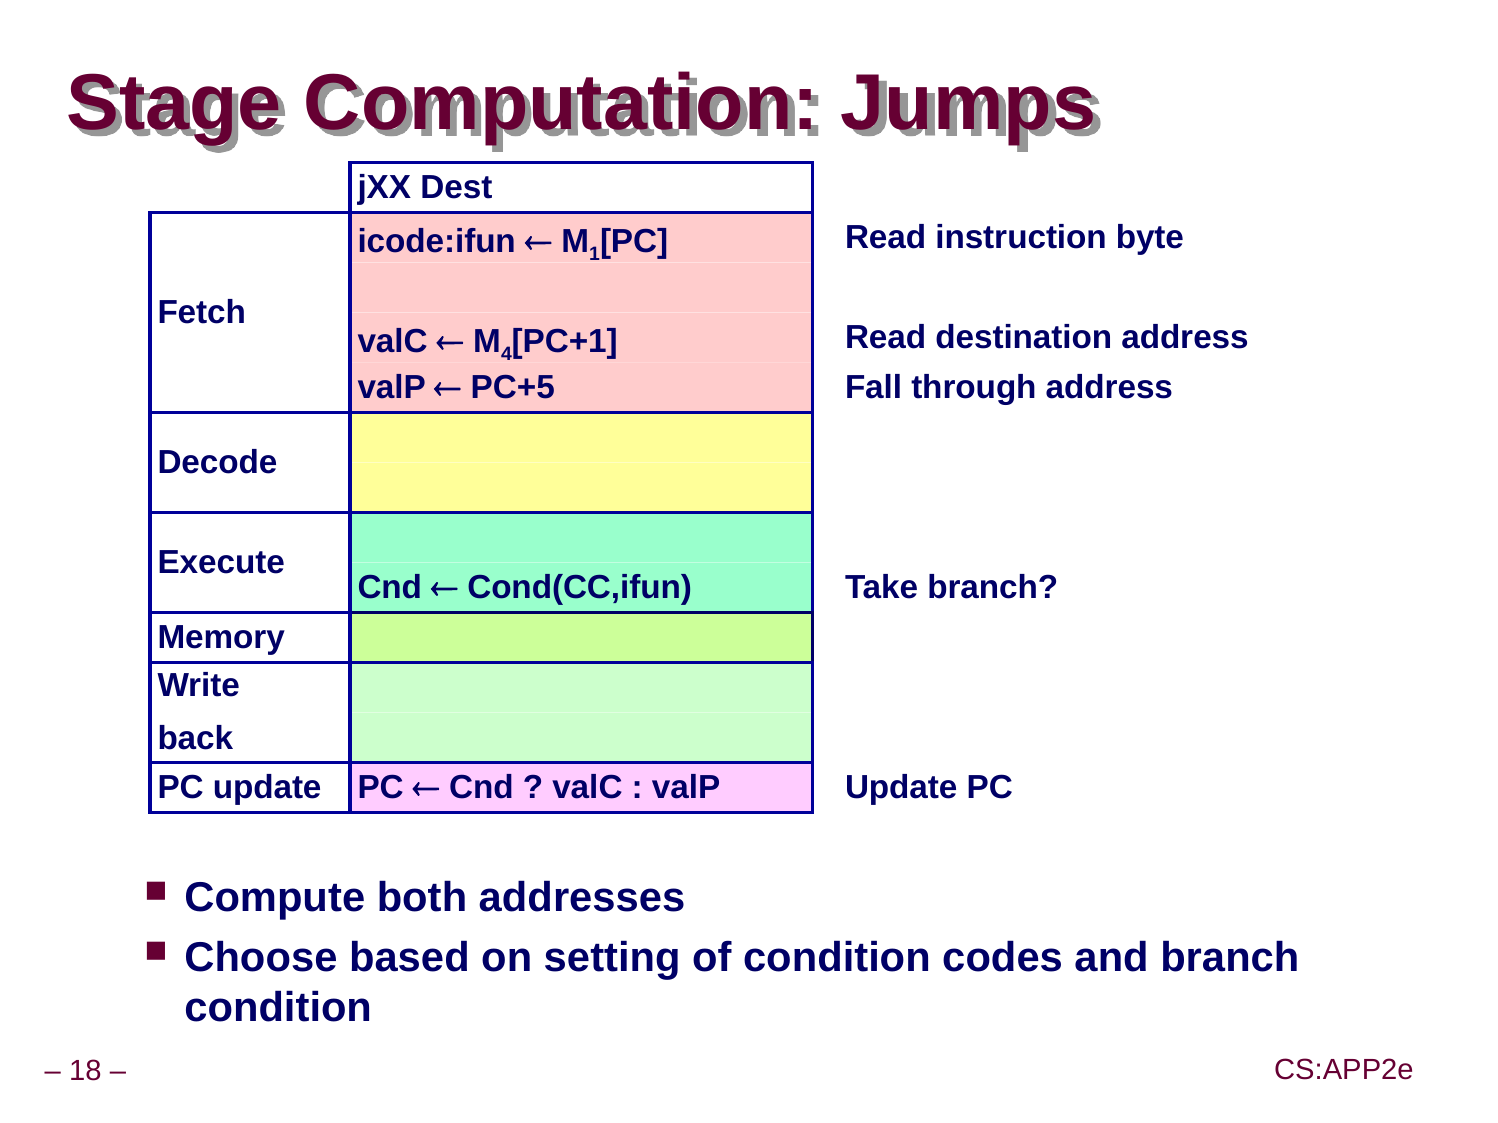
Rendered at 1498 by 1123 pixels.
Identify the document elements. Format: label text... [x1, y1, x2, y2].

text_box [149, 662, 1301, 762]
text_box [149, 412, 1301, 512]
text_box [149, 762, 1301, 813]
text_box jXX Dest [349, 162, 813, 210]
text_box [149, 212, 1301, 412]
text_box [149, 512, 1301, 612]
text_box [149, 612, 1301, 662]
title Stage Computation: Jumps [66, 40, 1495, 169]
list Compute both addresses Choose based on setting of condition codes and branch condition [47, 862, 1409, 1056]
